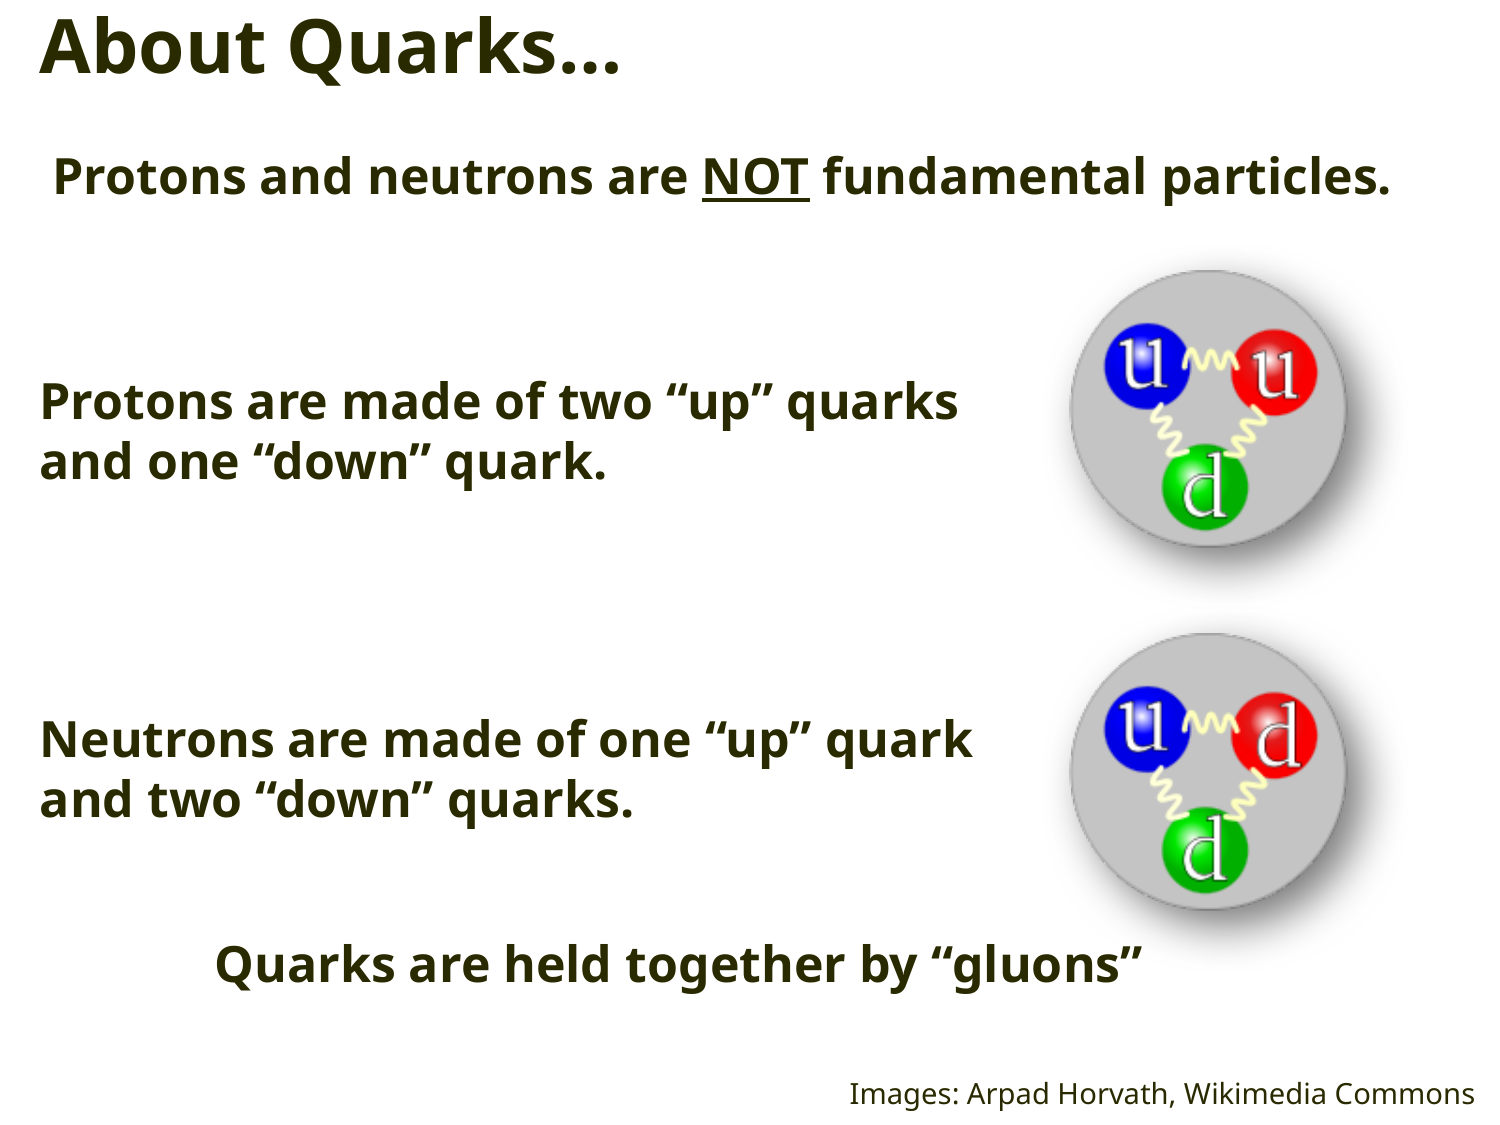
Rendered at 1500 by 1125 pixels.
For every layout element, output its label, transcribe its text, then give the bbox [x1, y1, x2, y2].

title About Quarks… [0, 0, 663, 88]
text_box Neutrons are made of one “up” quark and two “down” quarks. [24, 699, 1007, 835]
text_box Quarks are held together by “gluons” [200, 924, 1031, 1000]
text_box Images: Arpad Horvath, Wikimedia Commons. [834, 1039, 1500, 1124]
picture [1024, 224, 1401, 963]
text_box Protons are made of two “up” quarks and one “down” quark. [24, 362, 1007, 498]
text_box Protons and neutrons are NOT fundamental particles. [37, 137, 1450, 213]
